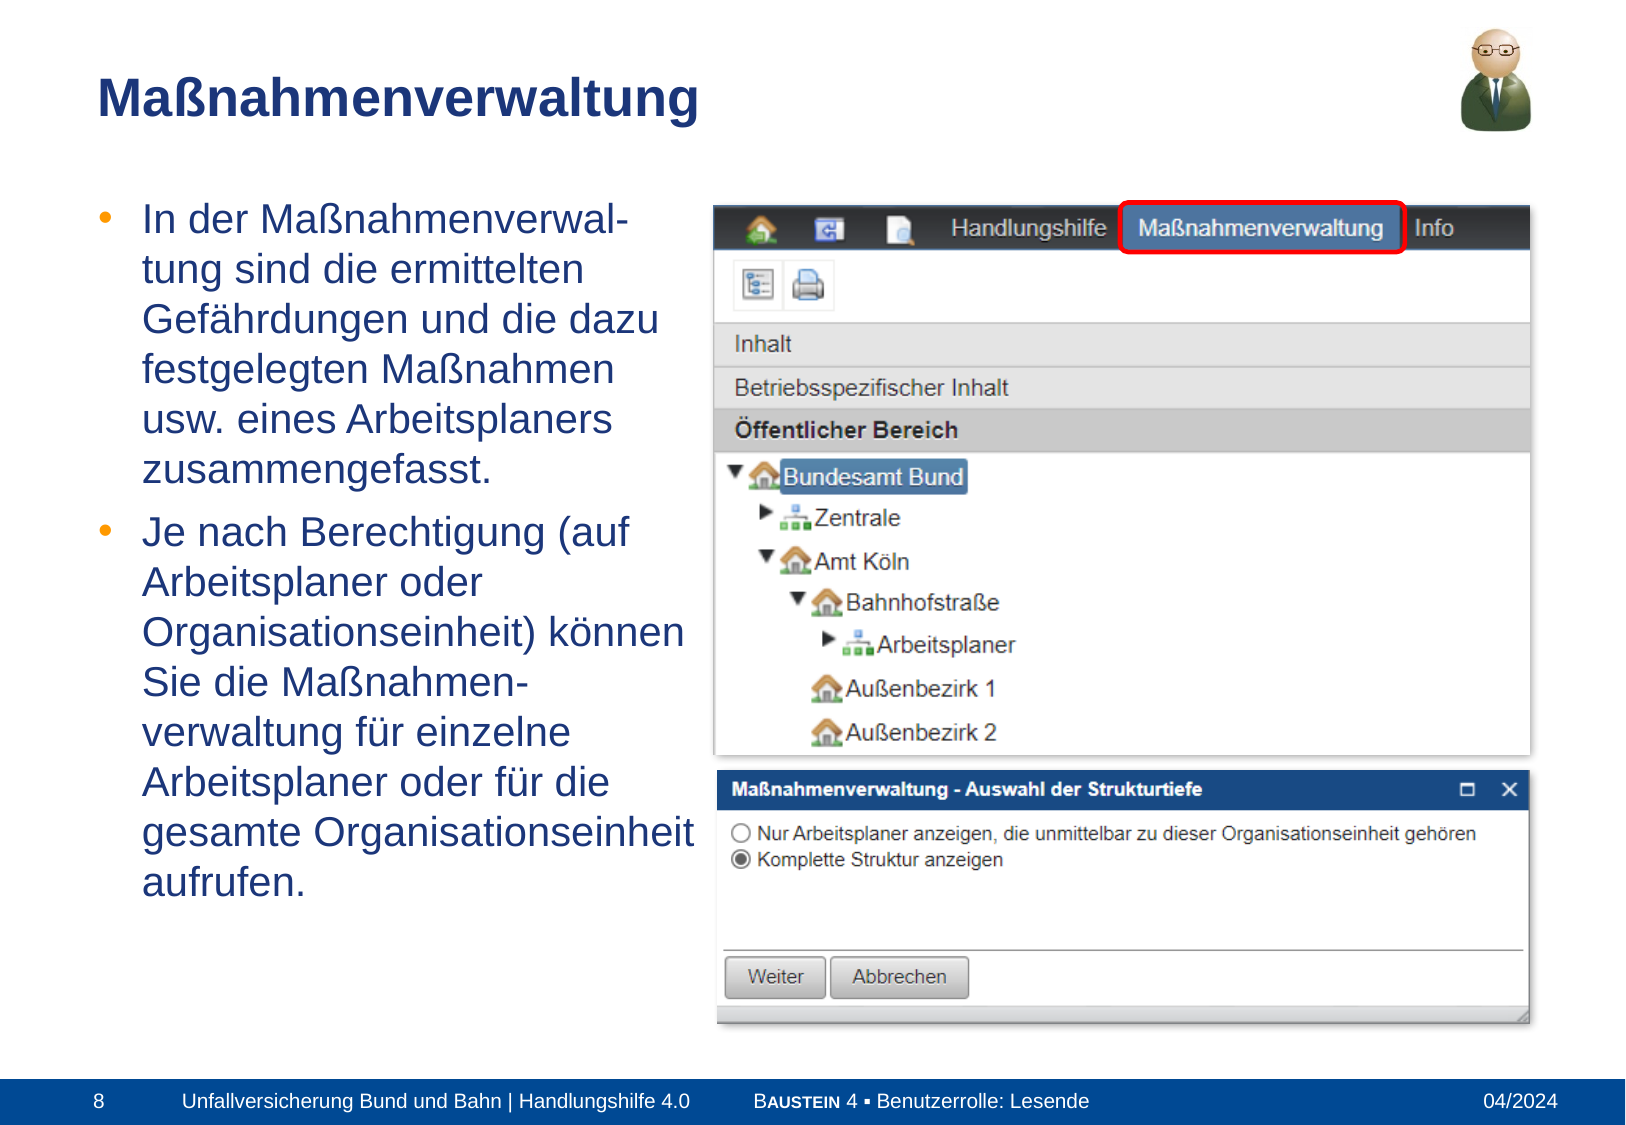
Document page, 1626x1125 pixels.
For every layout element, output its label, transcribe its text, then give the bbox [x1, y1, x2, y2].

picture [0, 1079, 1626, 1125]
list In der Maßnahmenverwal-tung sind die ermittelten Gefährdungen und die dazu festgelegten Maßnahmen usw. eines Arbeitsplaners zusammengefasst. Je nach Berechtigung (auf Arbeitsplaner oder Organisationseinheit) können Sie die Maßnahmen-verwaltung für einzelne Arbeitsplaner oder für die gesamte Organisationseinheit aufrufen. [83, 184, 718, 398]
picture [1457, 27, 1534, 132]
picture [713, 205, 1530, 755]
title Maßnahmenverwaltung [82, 54, 1313, 138]
picture [717, 769, 1530, 1024]
